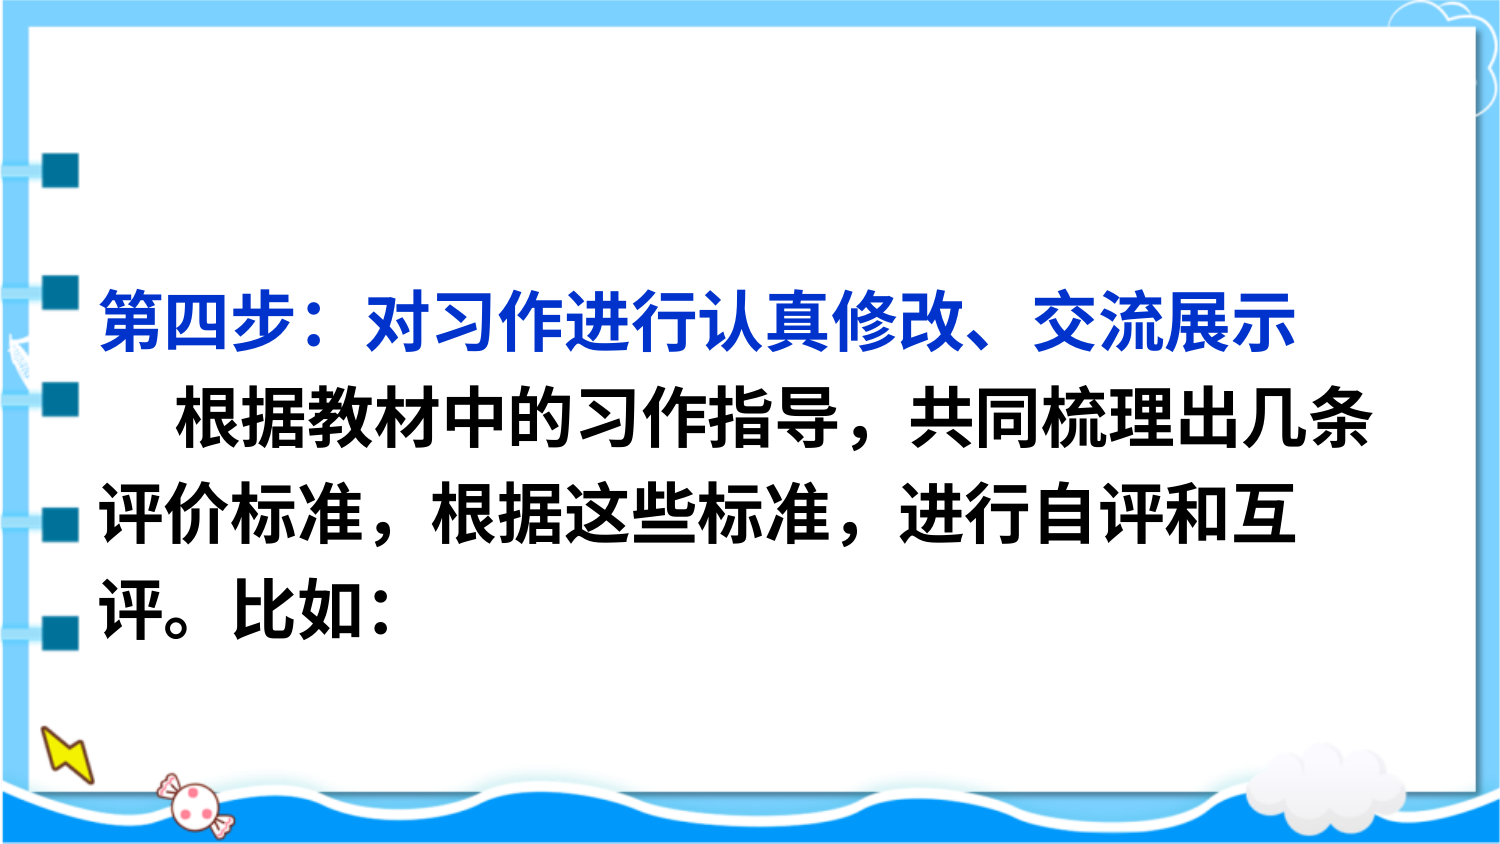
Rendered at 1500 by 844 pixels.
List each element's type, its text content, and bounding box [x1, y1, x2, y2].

text_box 第四步：对习作进行认真修改、交流展示 根据教材中的习作指导，共同梳理出几条评价标准，根据这些标准，进行自评和互评。比如： [82, 232, 1418, 656]
picture [0, 0, 1500, 844]
